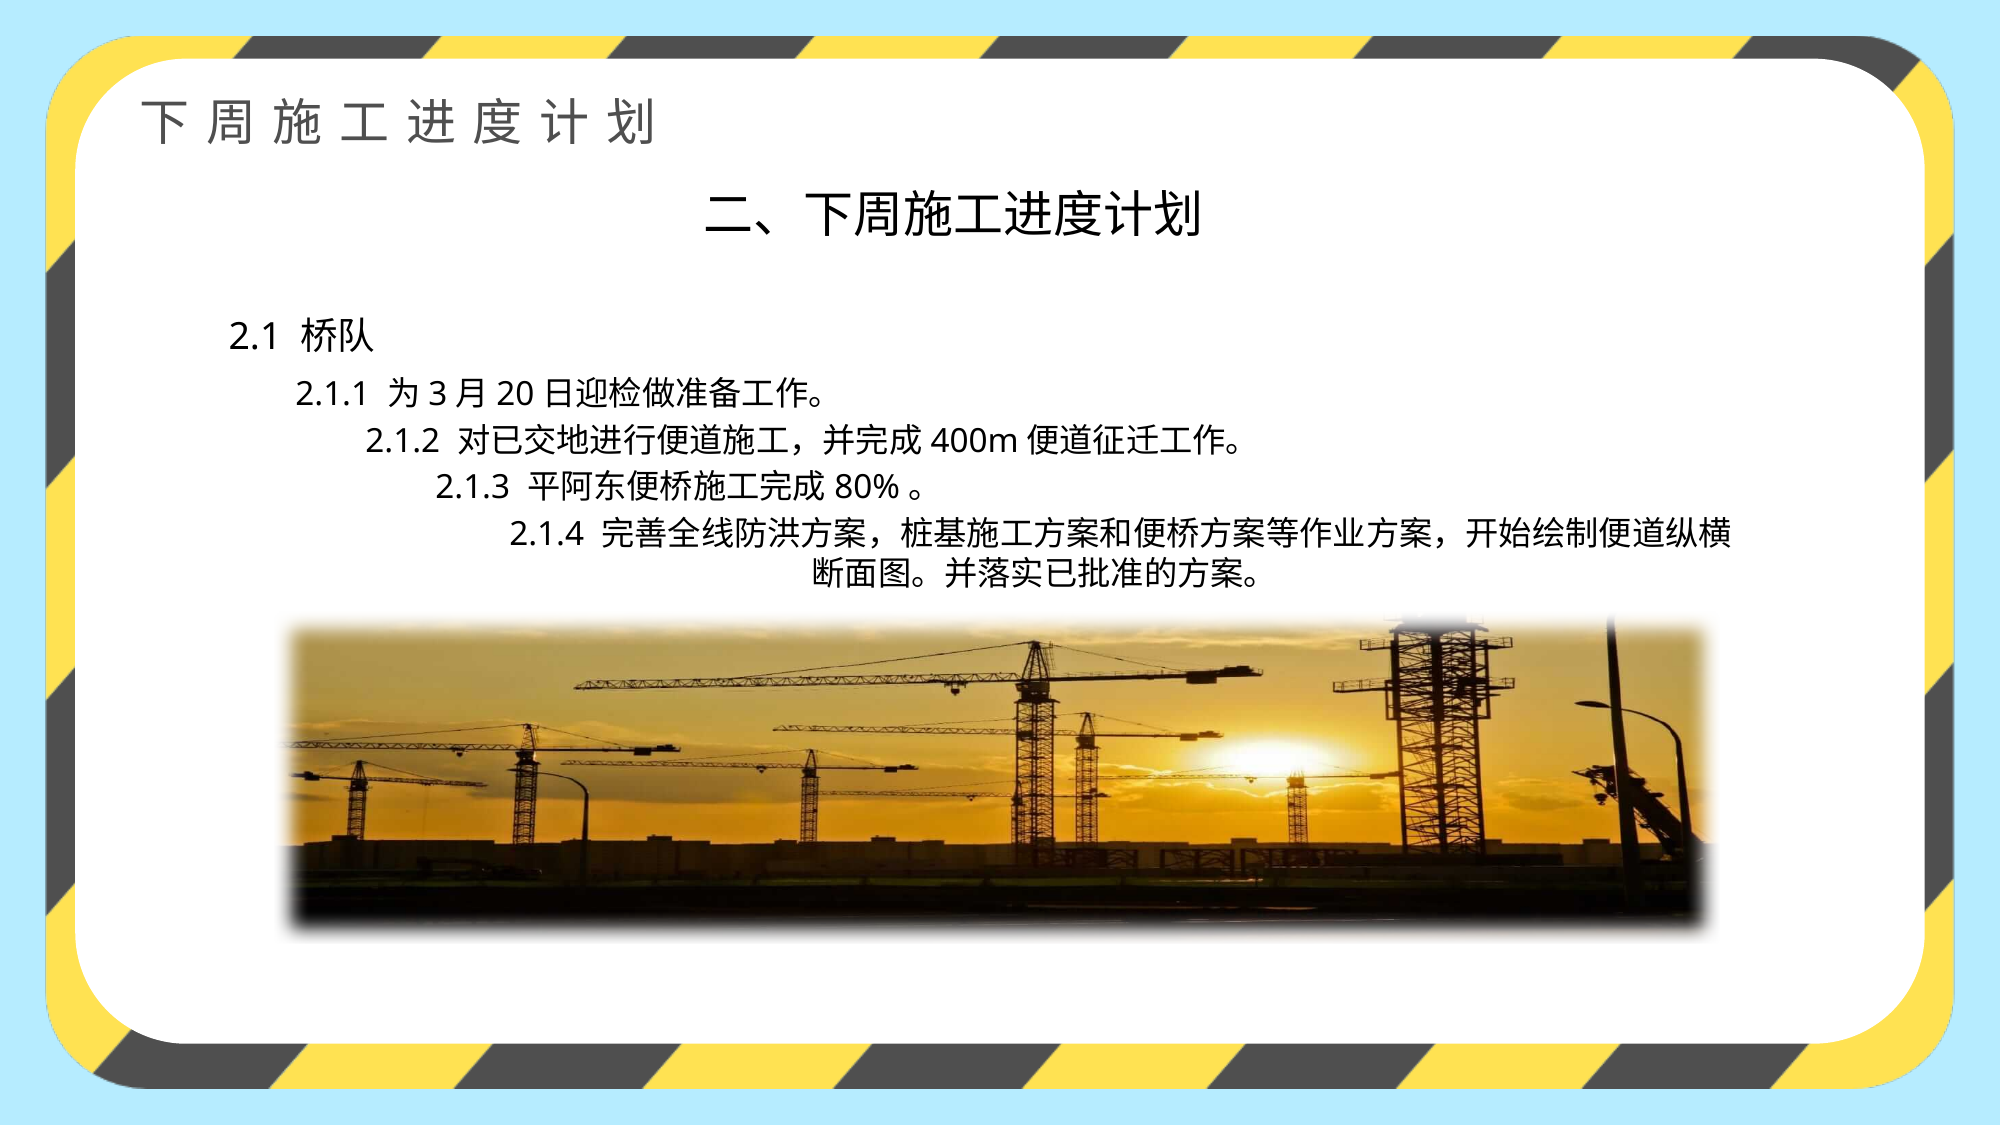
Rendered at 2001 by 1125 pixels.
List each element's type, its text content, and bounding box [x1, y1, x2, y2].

text_box 2.1.1 为3月20日迎检做准备工作。 2.1.2 对已交地进行便道施工，并完成400m便道征迁工作。 2.1.3 平阿东便桥施工完成80%。 2.1.4 完善全线防洪方案，桩基施工方案和便桥方案等作业方案，开始绘制便道纵横断面图。并落实已批准的方案。 [280, 364, 1760, 968]
title 二、下周施工进度计划 [688, 181, 1813, 253]
picture [0, 0, 2000, 1125]
text_box 下周施工进度计划 [125, 83, 1131, 159]
text_box 2.1 桥队 [213, 304, 722, 365]
